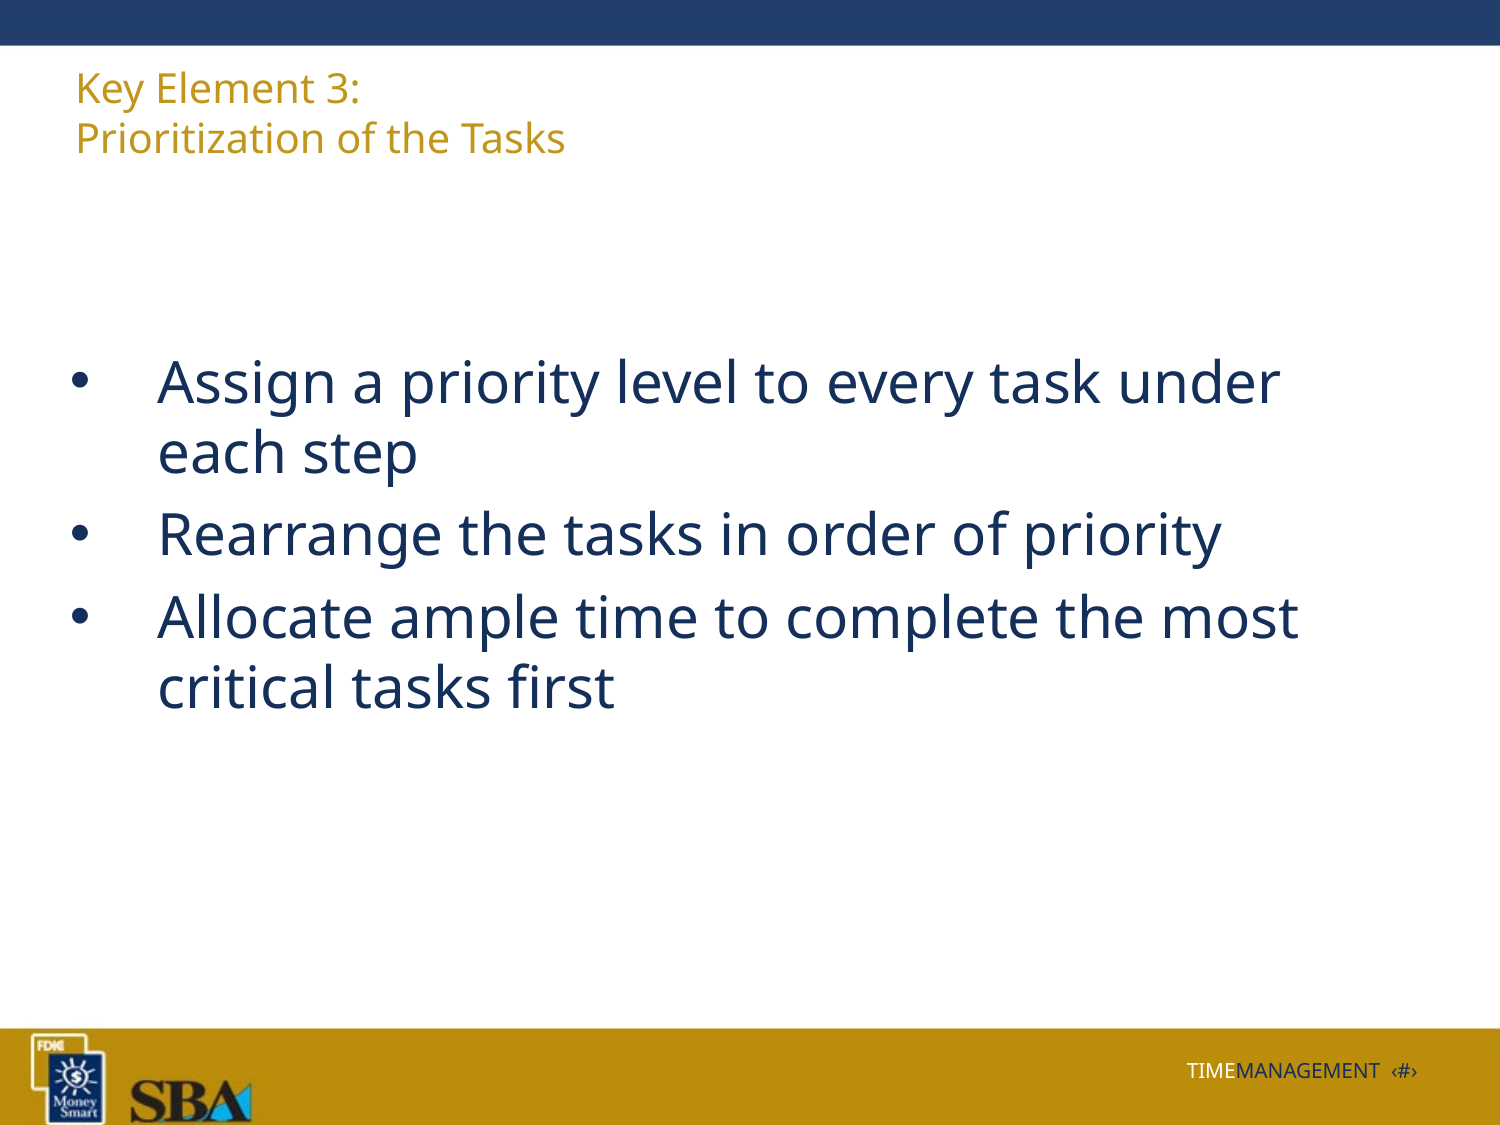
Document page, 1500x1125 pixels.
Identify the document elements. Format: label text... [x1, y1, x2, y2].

text_box Assign a priority level to every task under each step Rearrange the tasks in order of priority Allocate ample time to complete the most critical tasks first [62, 337, 1413, 728]
picture [0, 0, 1500, 1125]
title Key Element 3: Prioritization of the Tasks [74, 61, 1426, 163]
